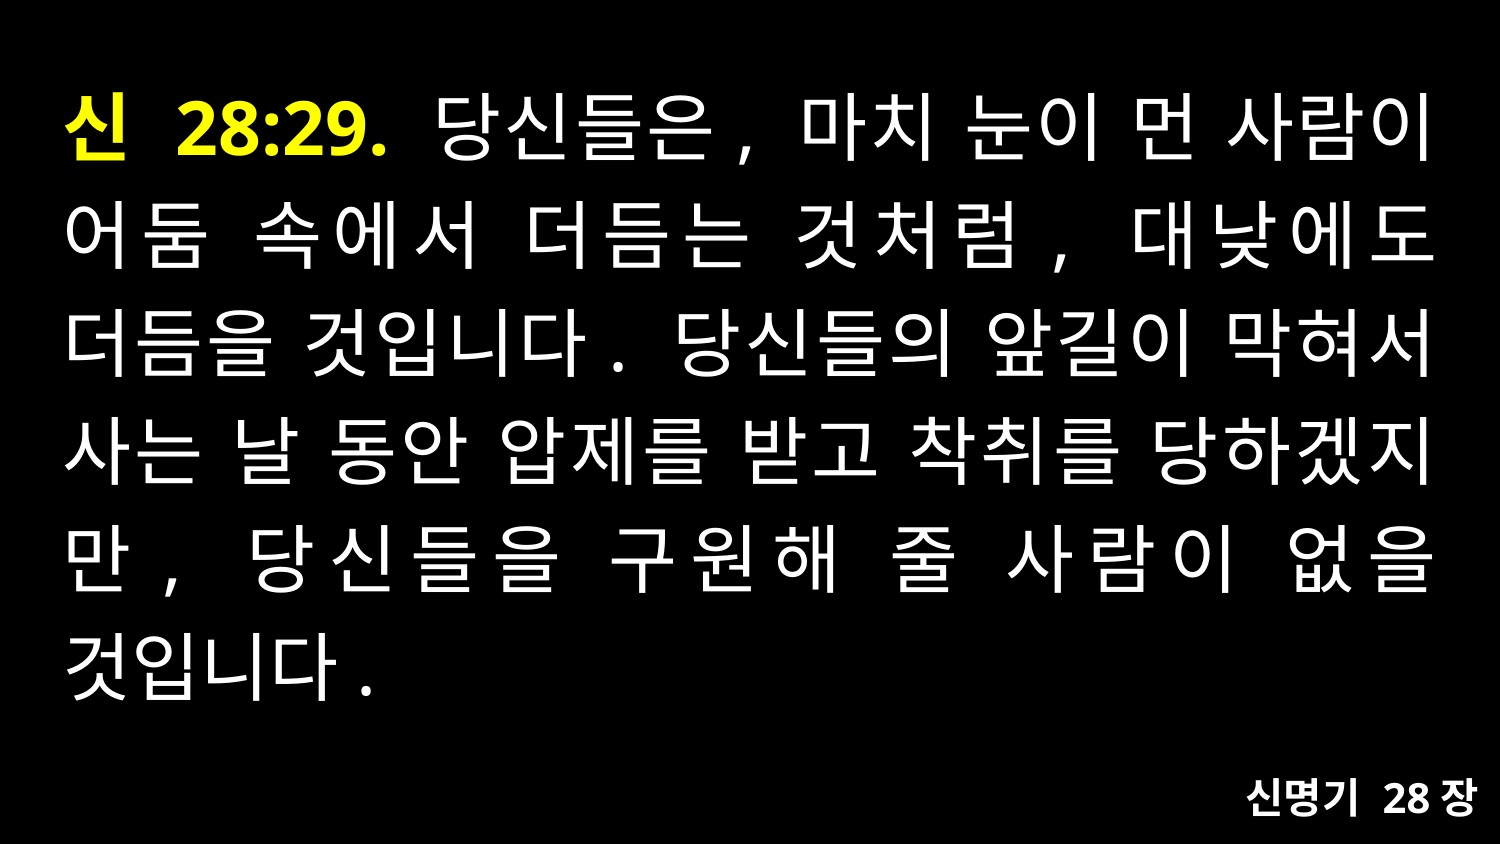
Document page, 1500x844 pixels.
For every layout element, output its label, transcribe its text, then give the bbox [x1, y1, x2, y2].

title 신 28:29. 당신들은, 마치 눈이 먼 사람이 어둠 속에서 더듬는 것처럼, 대낮에도 더듬을 것입니다. 당신들의 앞길이 막혀서 사는 날 동안 압제를 받고 착취를 당하겠지만, 당신들을 구원해 줄 사람이 없을 것입니다. [0, 0, 1500, 844]
subtitle 신명기 28장 [916, 770, 1500, 844]
